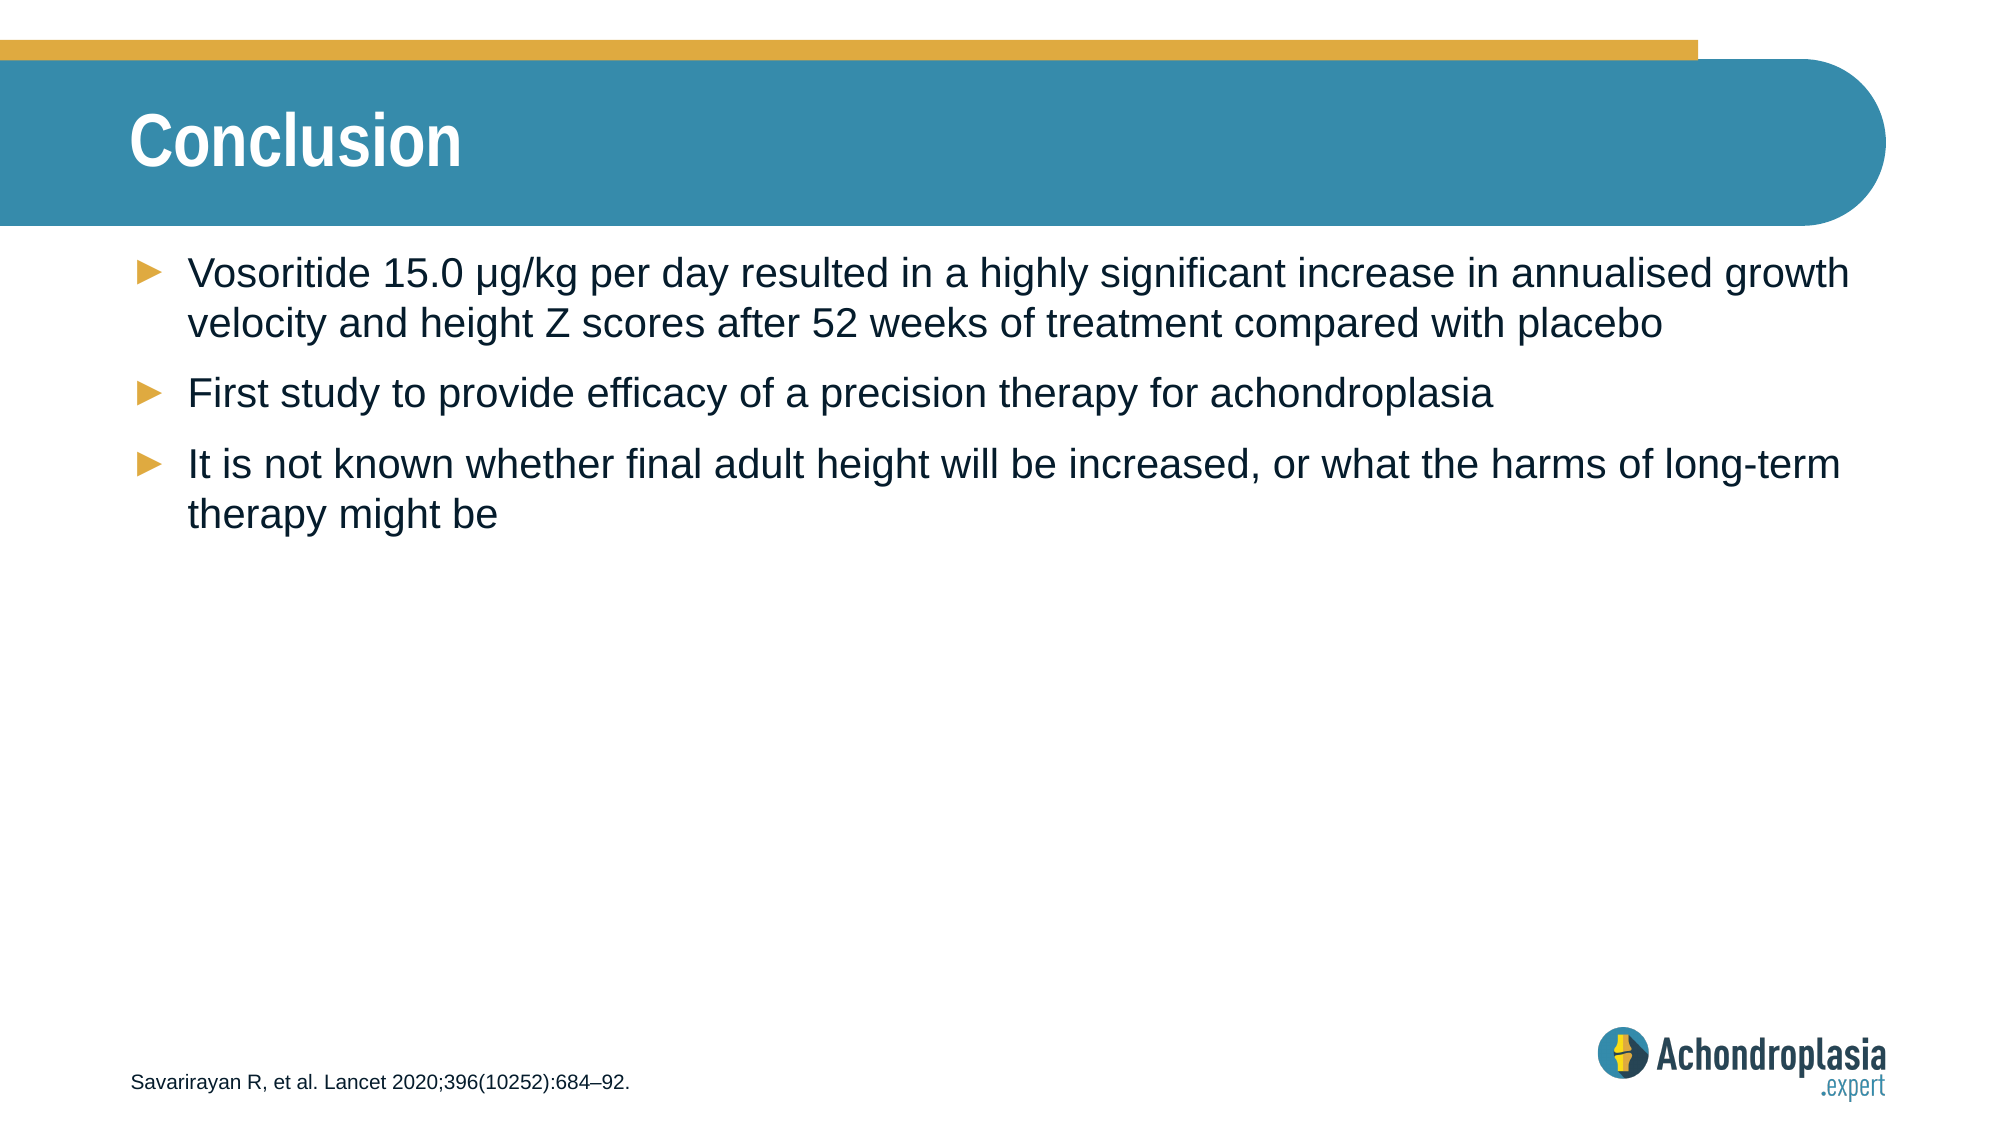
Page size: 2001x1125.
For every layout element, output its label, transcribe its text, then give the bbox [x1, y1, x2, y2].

footer Savarirayan R, et al. Lancet 2020;396(10252):684–92. [115, 1005, 1598, 1102]
title Conclusion [114, 59, 1886, 225]
list Vosoritide 15.0 μg/kg per day resulted in a highly significant increase in annualised growth velocity and height Z scores after 52 weeks of treatment compared with placebo First study to provide efficacy of a precision therapy for achondroplasia It is not known whether final adult height will be increased, or what the harms of long-term therapy might be [114, 237, 1886, 982]
picture [1598, 1027, 1886, 1102]
